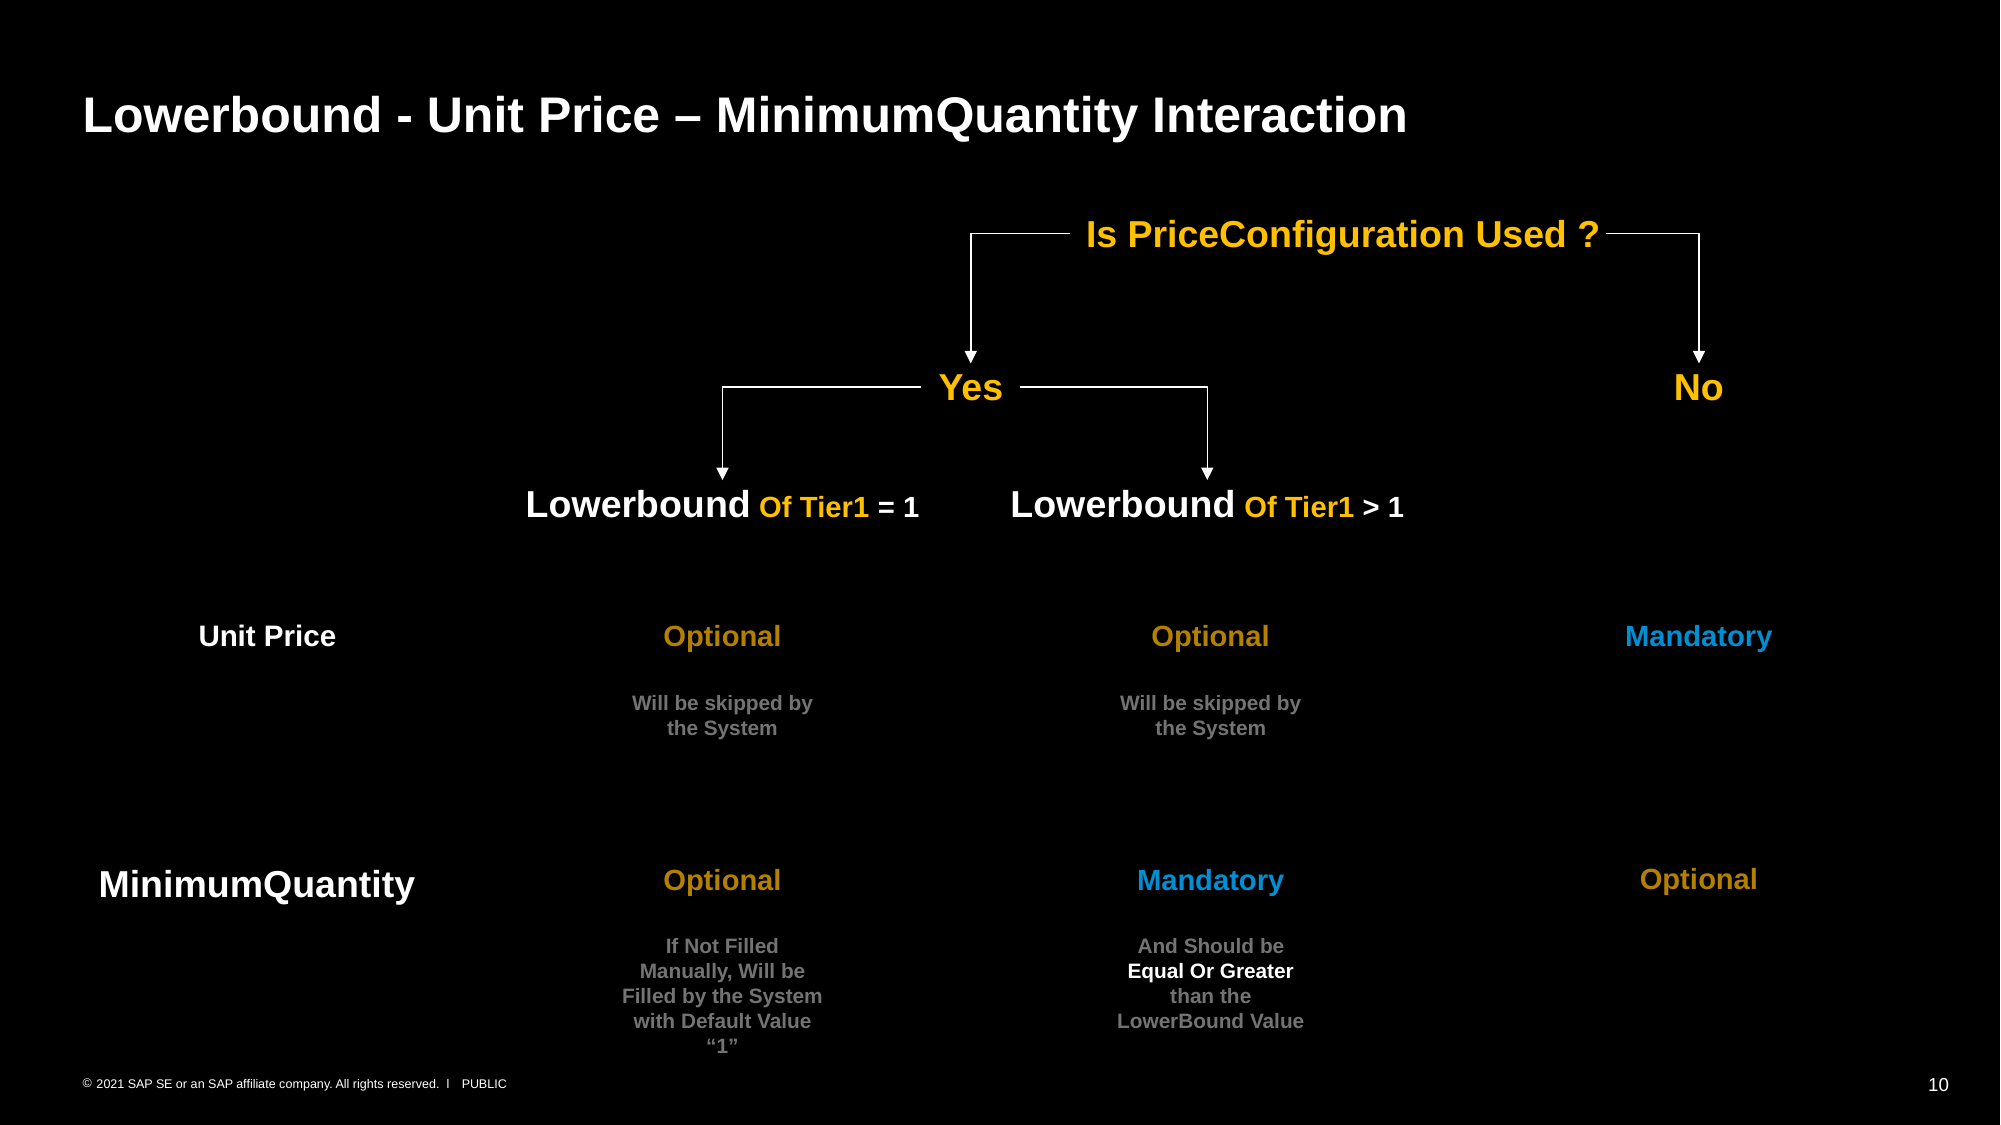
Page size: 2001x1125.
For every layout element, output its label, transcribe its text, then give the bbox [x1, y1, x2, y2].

text_box Lowerbound Of Tier1 > 1 [1000, 480, 1415, 528]
text_box Optional Will be skipped by the System [620, 617, 825, 758]
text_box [722, 386, 922, 481]
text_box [970, 233, 1071, 364]
title Lowerbound - Unit Price – MinimumQuantity Interaction [82, 82, 1918, 144]
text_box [1606, 233, 1700, 364]
text_box Optional [1596, 860, 1802, 1001]
text_box Mandatory [1596, 617, 1802, 758]
list Unit Price [150, 617, 337, 653]
text_box Mandatory And Should be Equal Or Greater than the LowerBound Value [1108, 860, 1314, 1001]
text_box Optional If Not Filled Manually, Will be Filled by the System with Default Value “1” [620, 860, 825, 1001]
text_box MinimumQuantity [71, 860, 416, 921]
text_box No [1649, 363, 1749, 412]
text_box Yes [921, 363, 1021, 412]
text_box Is PriceConfiguration Used ? [1070, 209, 1607, 258]
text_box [1019, 386, 1208, 481]
text_box Optional Will be skipped by the System [1108, 617, 1314, 758]
text_box Lowerbound Of Tier1 = 1 [523, 480, 922, 528]
